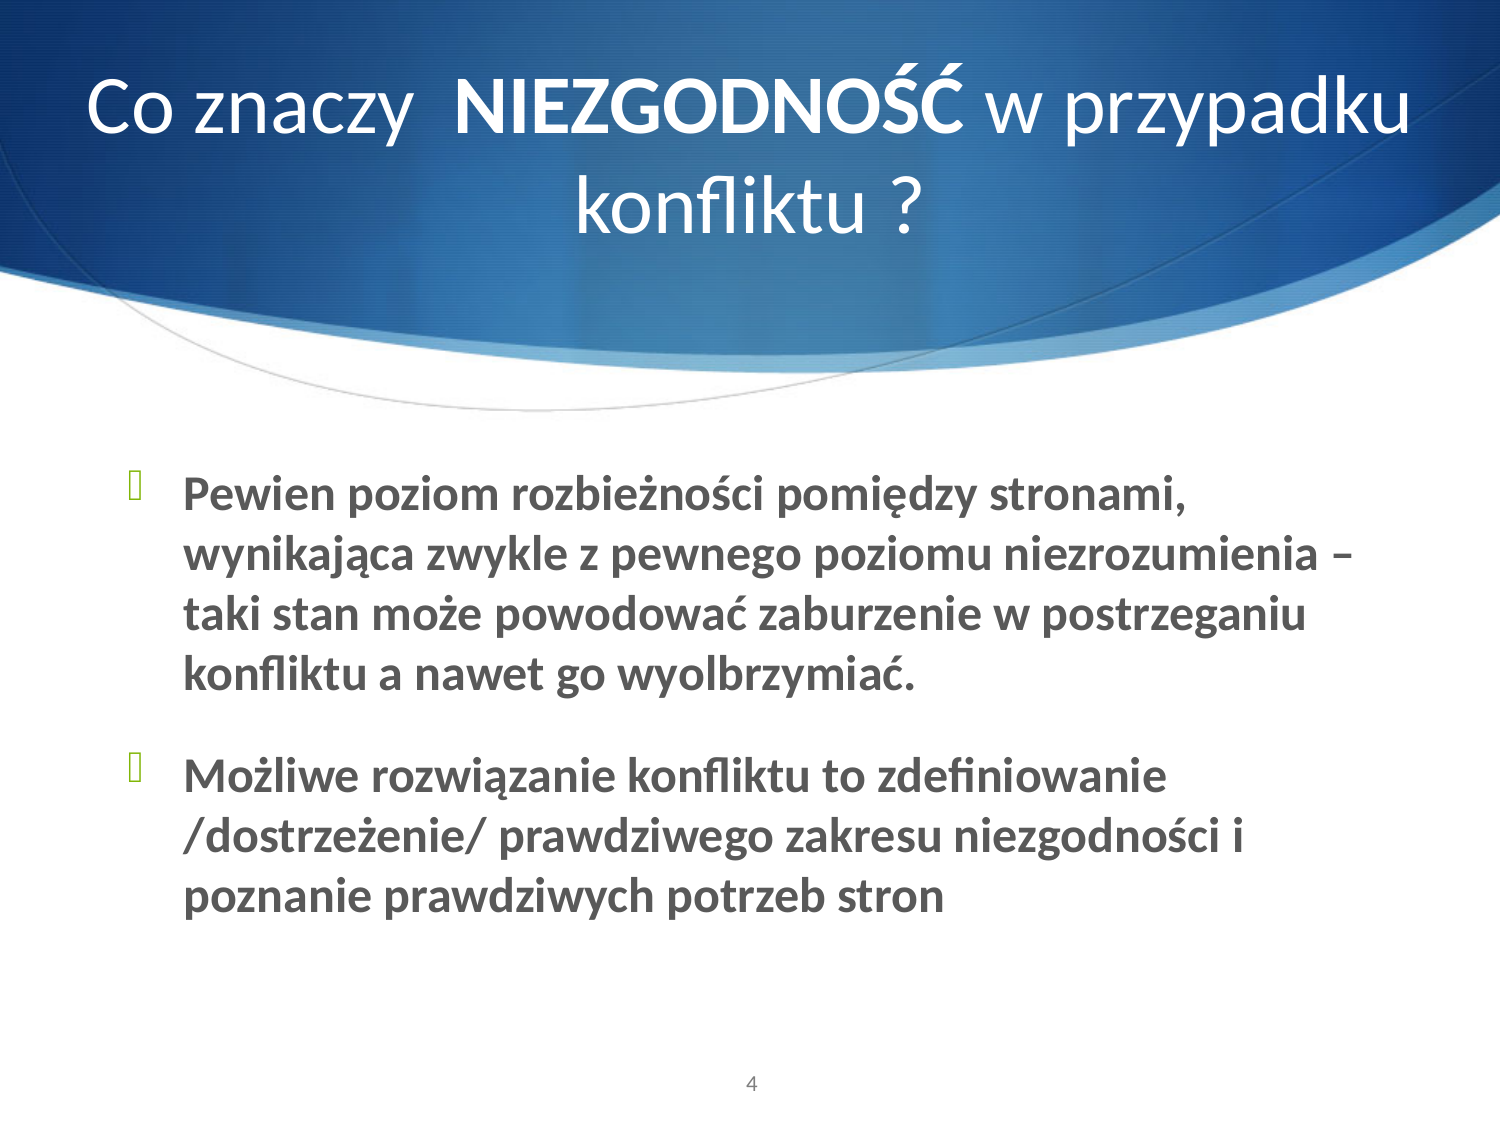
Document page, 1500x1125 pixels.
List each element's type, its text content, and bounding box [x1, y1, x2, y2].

slide_number 4 [730, 1062, 769, 1103]
title Co znaczy NIEZGODNOŚĆ w przypadku konfliktu ? [75, 0, 1425, 301]
picture [0, 0, 1500, 1125]
list Pewien poziom rozbieżności pomiędzy stronami, wynikająca zwykle z pewnego poziomu niezrozumienia – taki stan może powodować zaburzenie w postrzeganiu konfliktu a nawet go wyolbrzymiać. Możliwe rozwiązanie konfliktu to zdefiniowanie /dostrzeżenie/ prawdziwego zakresu niezgodności i poznanie prawdziwych potrzeb stron [121, 454, 1379, 991]
